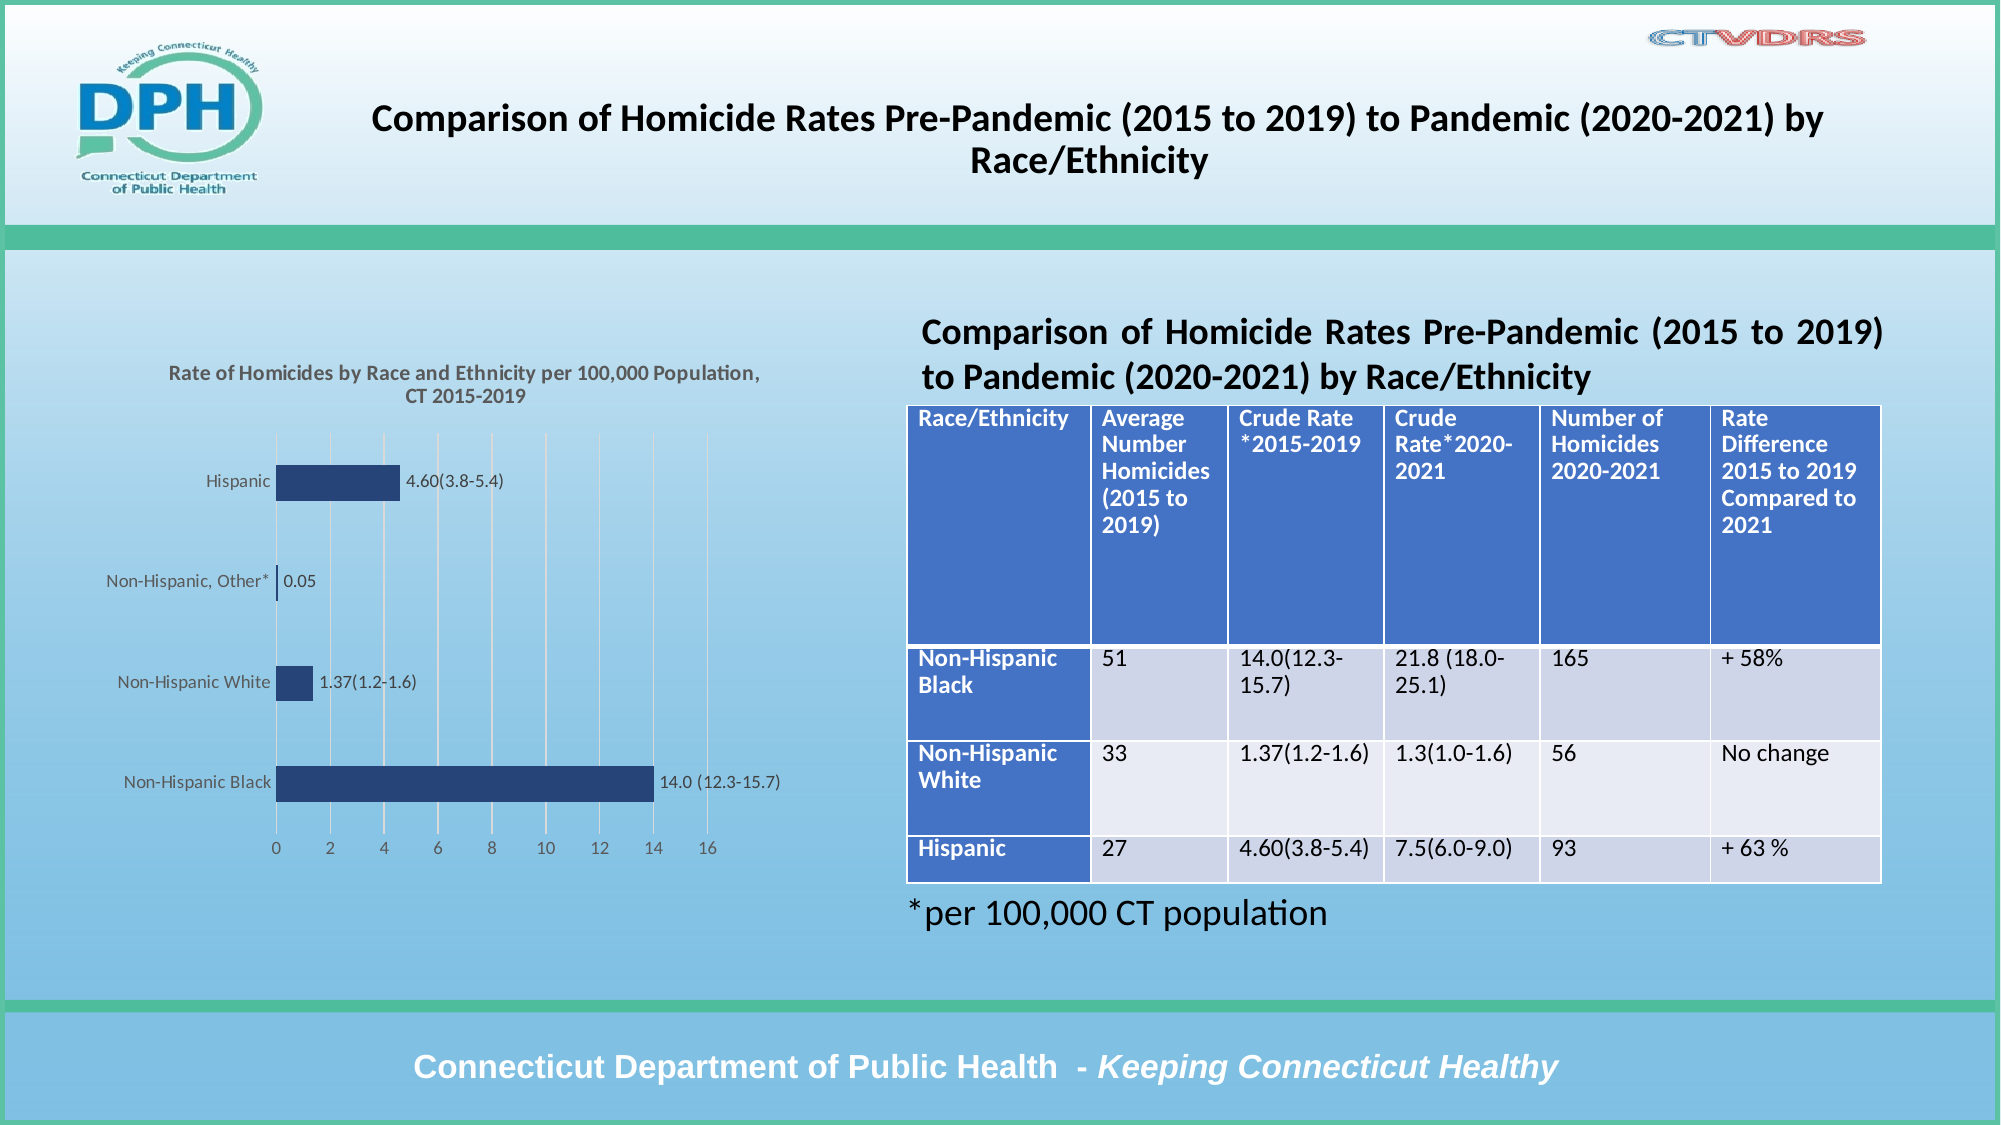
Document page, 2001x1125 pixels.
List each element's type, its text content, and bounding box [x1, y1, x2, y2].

text_box *per 100,000 CT population [890, 877, 1344, 941]
table_header Rate Difference 2015 to 2019 Compared to 2021 [1711, 406, 1880, 644]
table_cell Hispanic [908, 837, 1090, 877]
table_cell + 63 % [1711, 837, 1880, 882]
table_cell 1.37(1.2-1.6) [1229, 742, 1383, 835]
table_cell 56 [1541, 742, 1710, 835]
table_cell No change [1711, 742, 1880, 835]
text_box Comparison of Homicide Rates Pre-Pandemic (2015 to 2019) to Pandemic (2020-2021) by Race/Ethnicity [907, 299, 1900, 405]
text_box [1205, 884, 1863, 1014]
table_cell 4.60(3.8-5.4) [1229, 837, 1383, 882]
table_header Number of Homicides 2020-2021 [1541, 406, 1710, 644]
table_cell 33 [1092, 742, 1227, 835]
table_cell + 58% [1711, 649, 1880, 740]
table_cell Non-Hispanic Black [908, 649, 1090, 740]
table_cell 27 [1092, 837, 1227, 877]
table_cell 165 [1541, 649, 1710, 740]
title Comparison of Homicide Rates Pre-Pandemic (2015 to 2019) to Pandemic (2020-2021) by Race/Ethnicity [316, 89, 1881, 233]
table_cell 14.0(12.3-15.7) [1229, 649, 1383, 740]
table_header Crude Rate*2020-2021 [1385, 406, 1539, 644]
table_header Race/Ethnicity [908, 406, 1090, 644]
table_header Crude Rate *2015-2019 [1229, 406, 1383, 644]
table_cell 21.8 (18.0-25.1) [1385, 649, 1539, 740]
table_cell 93 [1541, 837, 1710, 882]
table_cell 1.3(1.0-1.6) [1385, 742, 1539, 835]
table_header Average Number Homicides (2015 to 2019) [1092, 406, 1227, 644]
table_cell Non-Hispanic White [908, 742, 1090, 835]
picture [1631, 20, 1910, 57]
picture [66, 37, 270, 199]
chart [80, 337, 851, 883]
table_cell 7.5(6.0-9.0) [1385, 837, 1539, 882]
table_cell 51 [1092, 649, 1227, 740]
